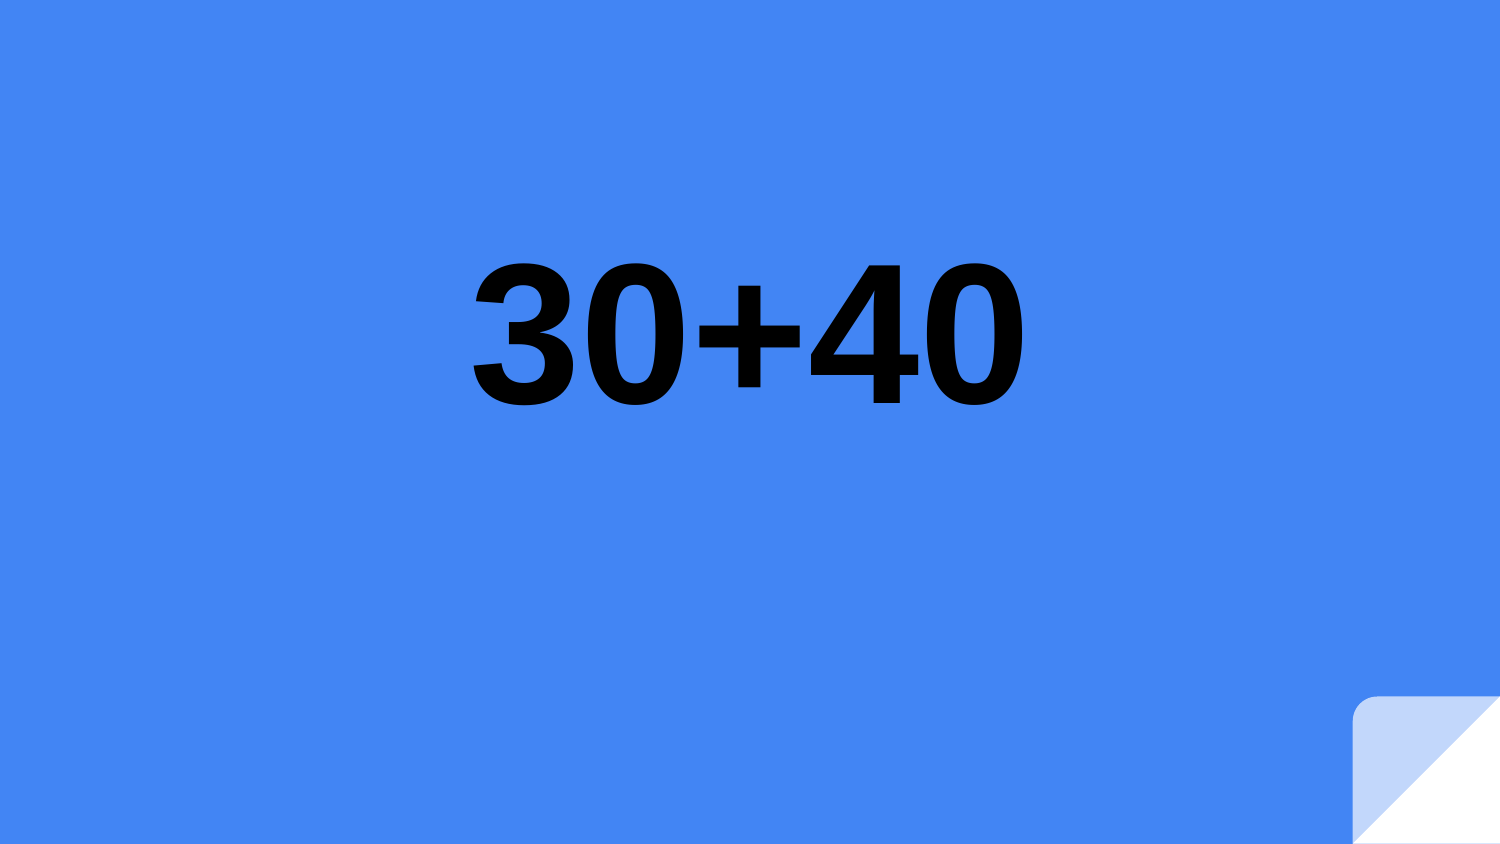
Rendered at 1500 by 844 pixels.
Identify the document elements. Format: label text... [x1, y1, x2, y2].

title 30+40 [51, 207, 1449, 459]
